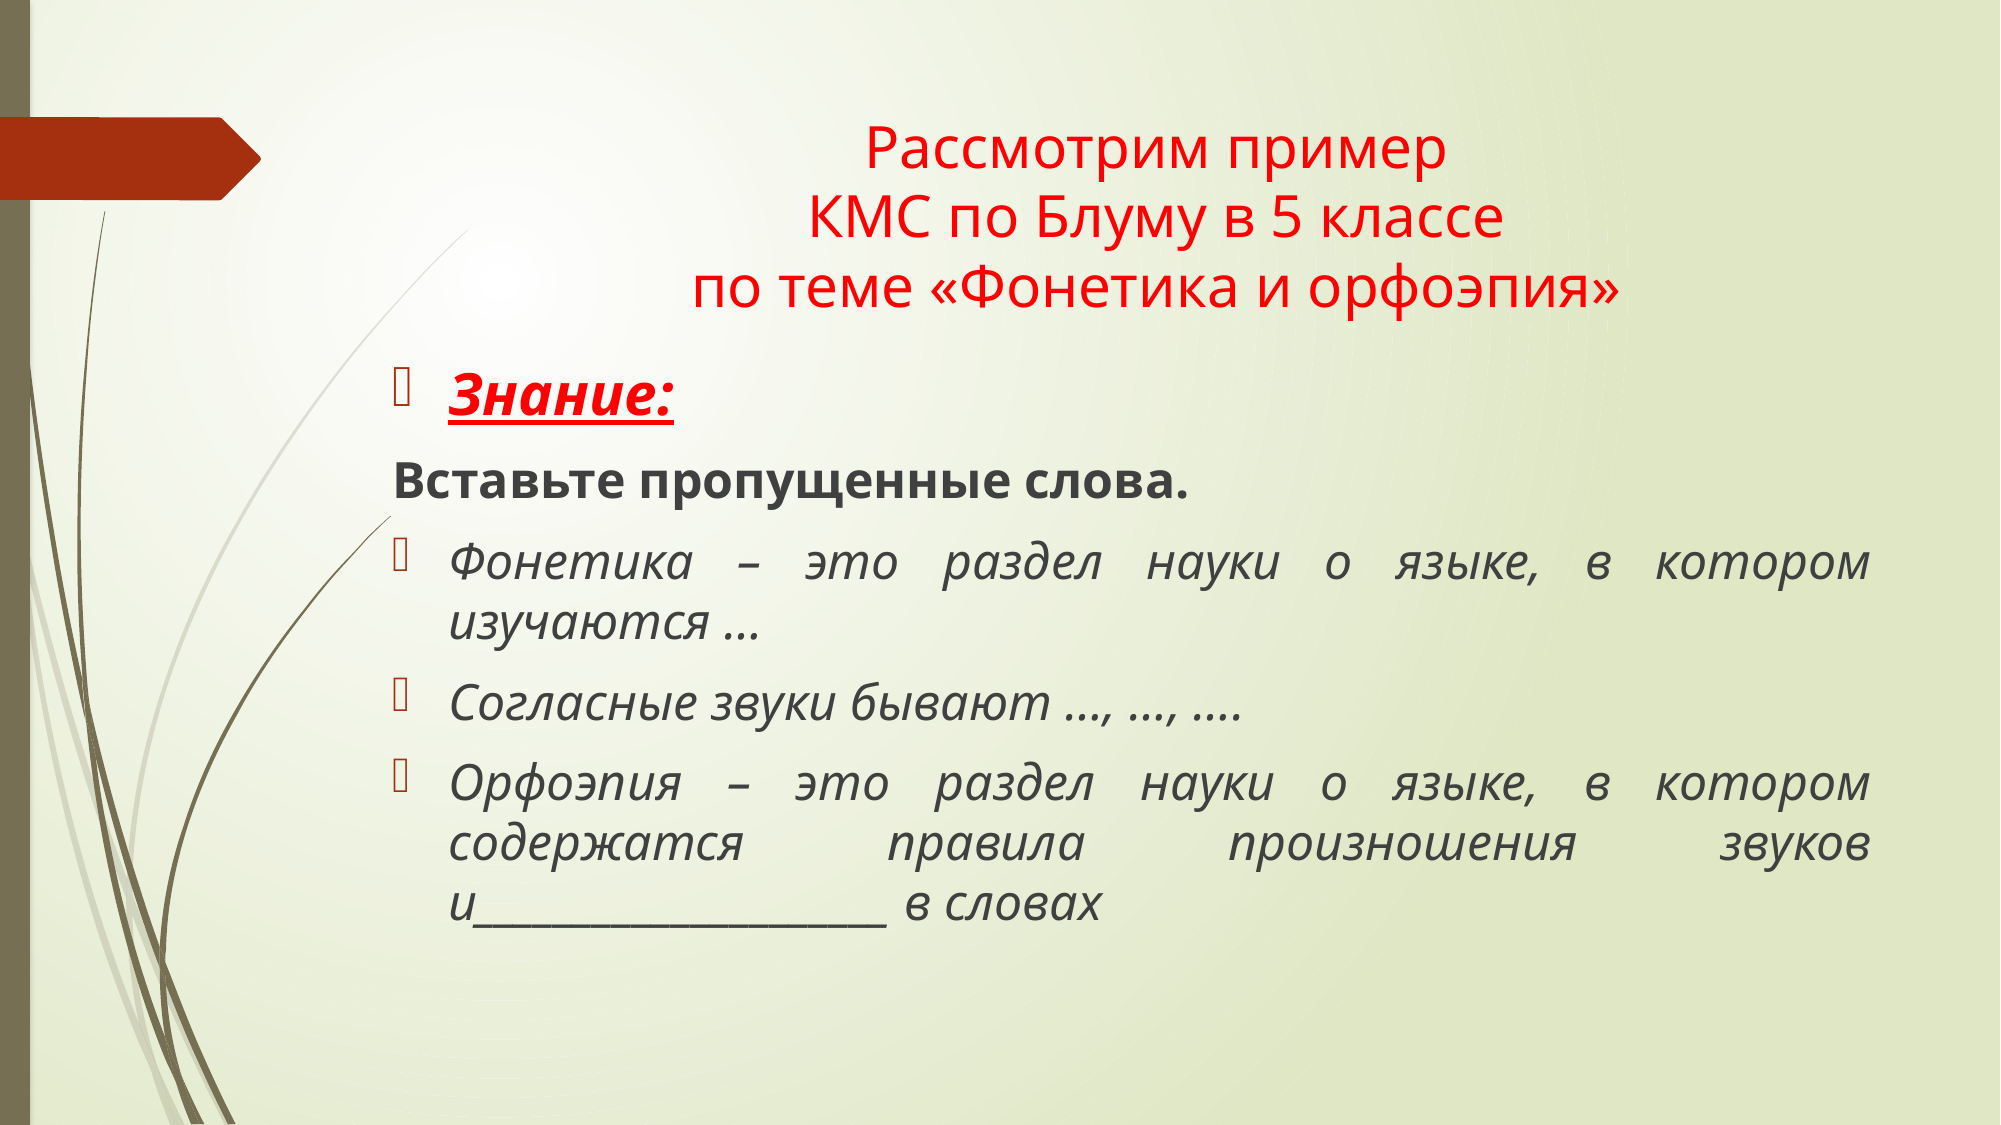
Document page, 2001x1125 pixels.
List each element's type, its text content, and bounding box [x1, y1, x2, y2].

list Знание: Вставьте пропущенные слова. Фонетика – это раздел науки о языке, в котором изучаются … Согласные звуки бывают …, …, …. Орфоэпия – это раздел науки о языке, в котором содержатся правила произношения звуков и_____________________ в словах [377, 350, 1888, 1029]
title Рассмотрим пример КМС по Блуму в 5 классе по теме «Фонетика и орфоэпия» [425, 102, 1888, 350]
